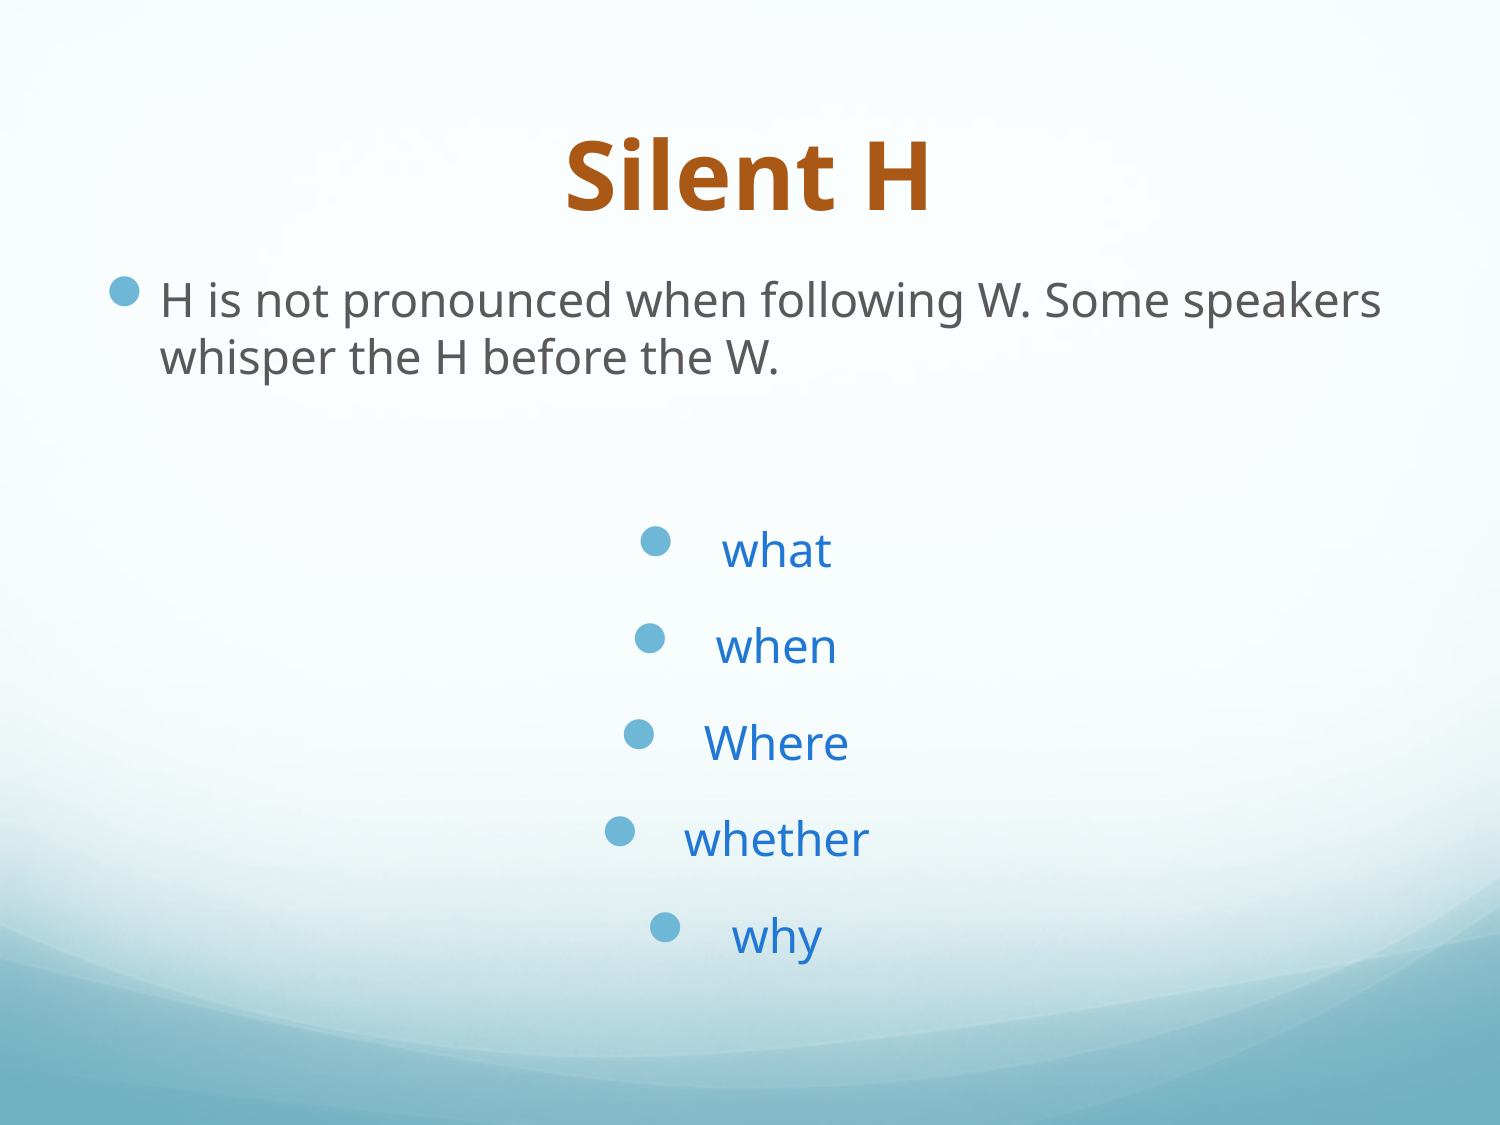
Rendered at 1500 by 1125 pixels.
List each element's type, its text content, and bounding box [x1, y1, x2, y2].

list H is not pronounced when following W. Some speakers whisper the H before the W. what when Where whether why [90, 262, 1410, 975]
title Silent H [90, 17, 1410, 237]
